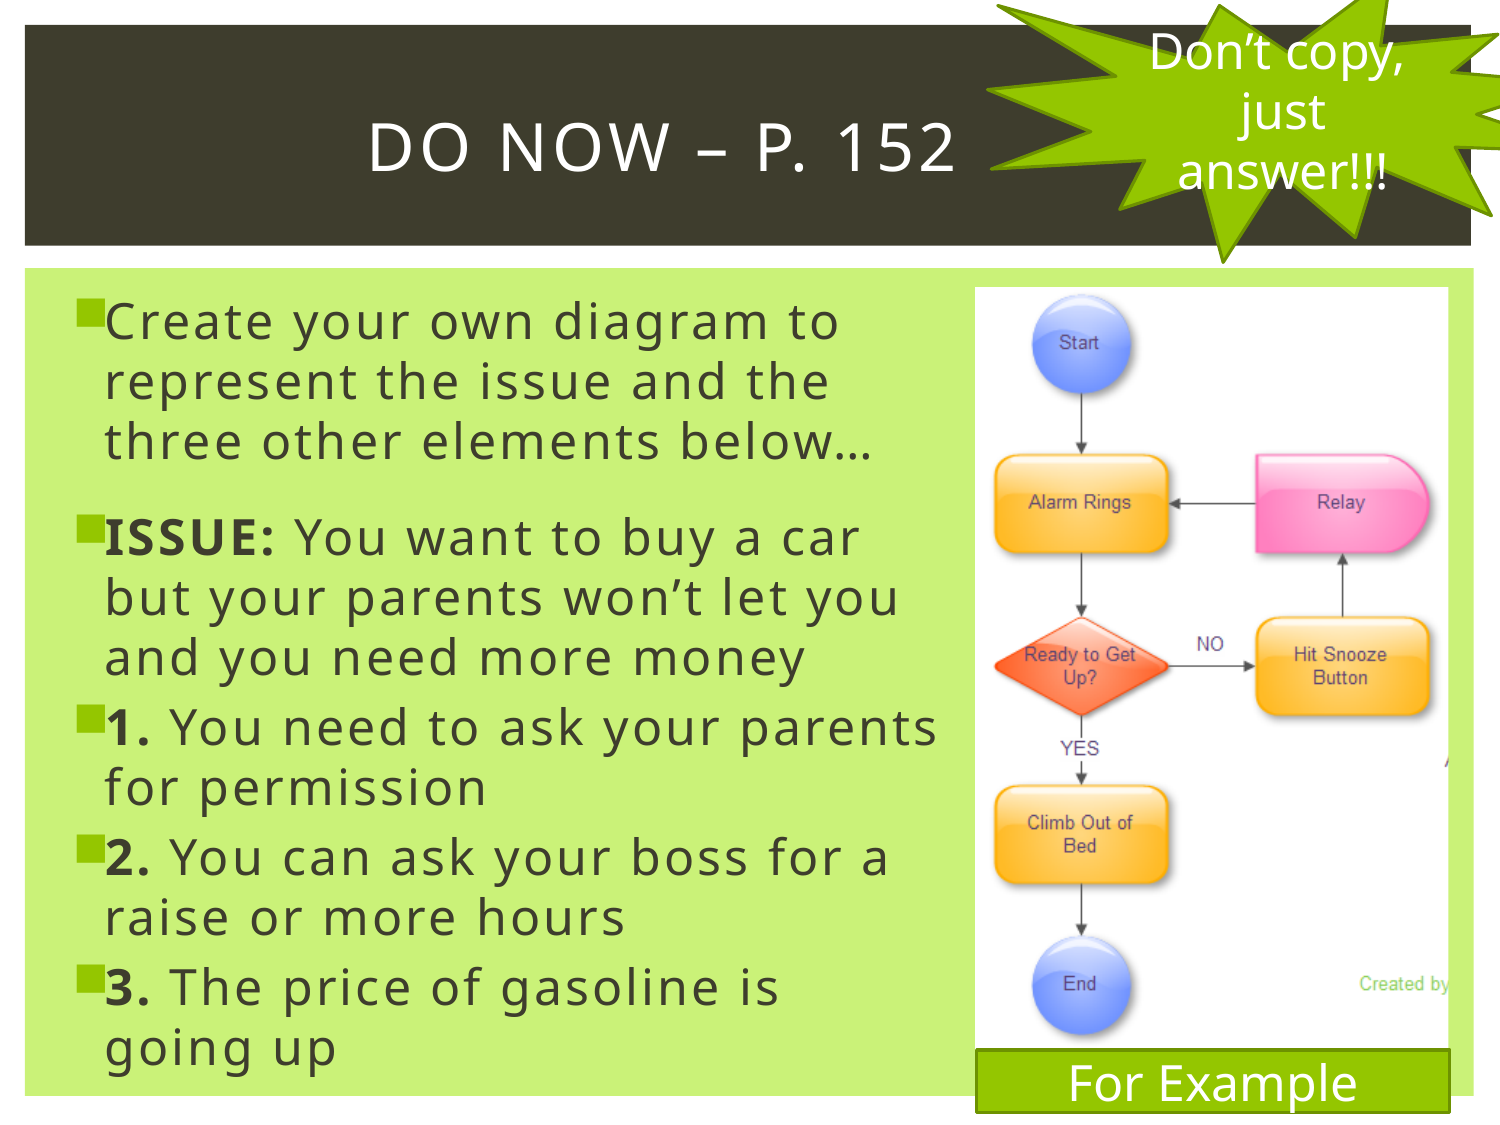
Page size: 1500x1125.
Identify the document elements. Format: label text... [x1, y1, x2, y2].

title Do Now – p. 152 [0, 58, 1213, 232]
text_box For Example [975, 1058, 1451, 1114]
title Do Now – p. 152 [1246, 177, 1345, 232]
picture [974, 287, 1449, 1051]
list Create your own diagram to represent the issue and the three other elements below… ISSUE: You want to buy a car but your parents won’t let you and you need more money 1. You need to ask your parents for permission 2. You can ask your boss for a raise or more hours 3. The price of gasoline is going up [50, 281, 963, 1088]
text_box Don’t copy, just answer!!! [985, 0, 1500, 264]
